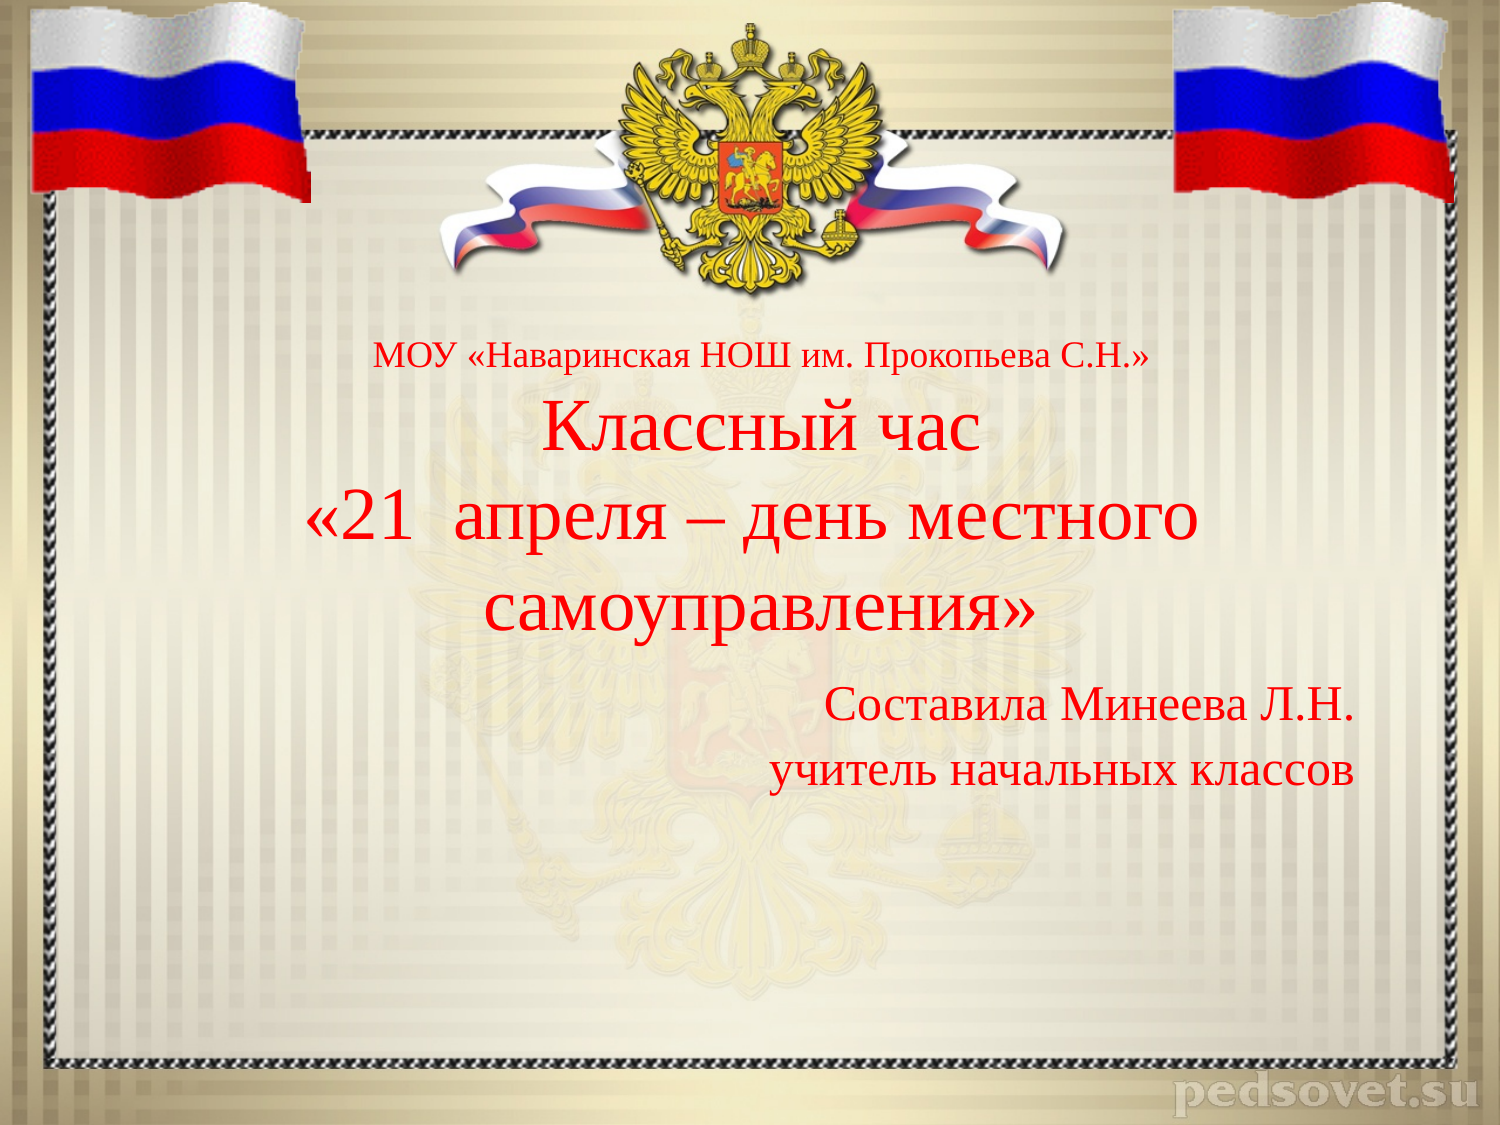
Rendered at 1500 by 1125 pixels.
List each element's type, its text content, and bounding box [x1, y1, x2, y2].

picture [0, 0, 1500, 1125]
title МОУ «Наваринская НОШ им. Прокопьева С.Н.» Классный час «21 апреля – день местного самоуправления» Составила Минеева Л.Н. учитель начальных классов [135, 278, 1388, 847]
subtitle [245, 629, 1313, 1125]
